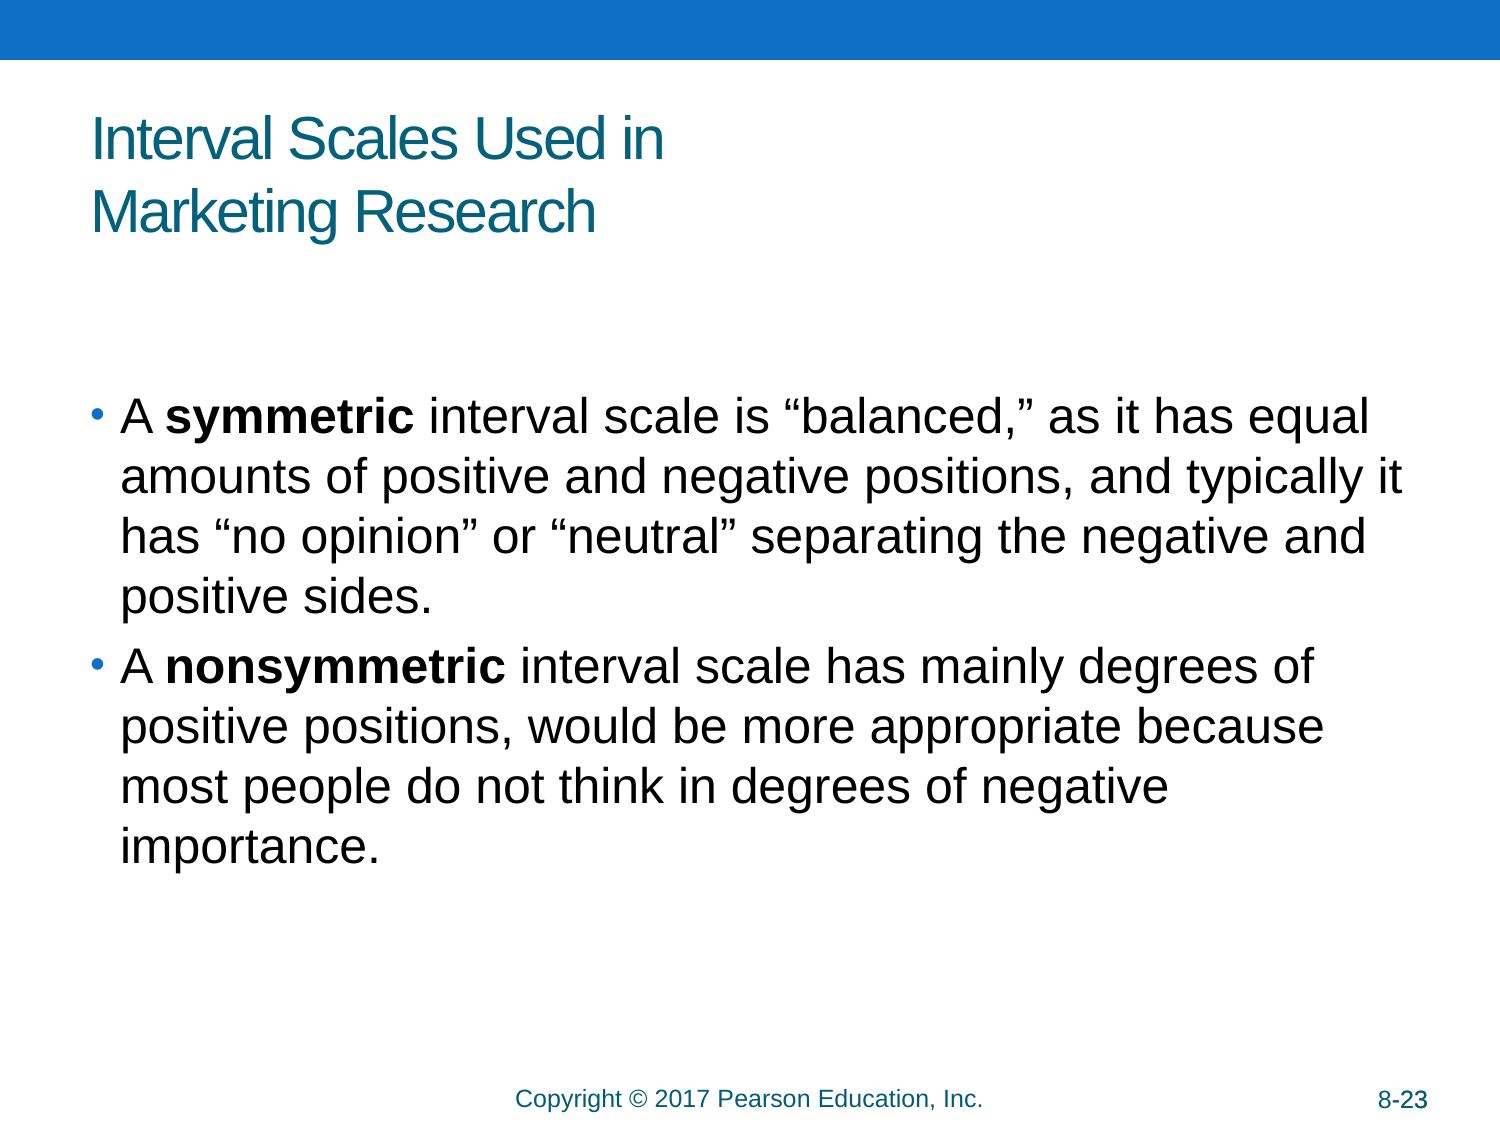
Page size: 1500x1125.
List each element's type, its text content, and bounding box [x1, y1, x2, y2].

list A symmetric interval scale is “balanced,” as it has equal amounts of positive and negative positions, and typically it has “no opinion” or “neutral” separating the negative and positive sides. A nonsymmetric interval scale has mainly degrees of positive positions, would be more appropriate because most people do not think in degrees of negative importance. [75, 376, 1425, 1125]
title Interval Scales Used in Marketing Research [75, 90, 1425, 253]
